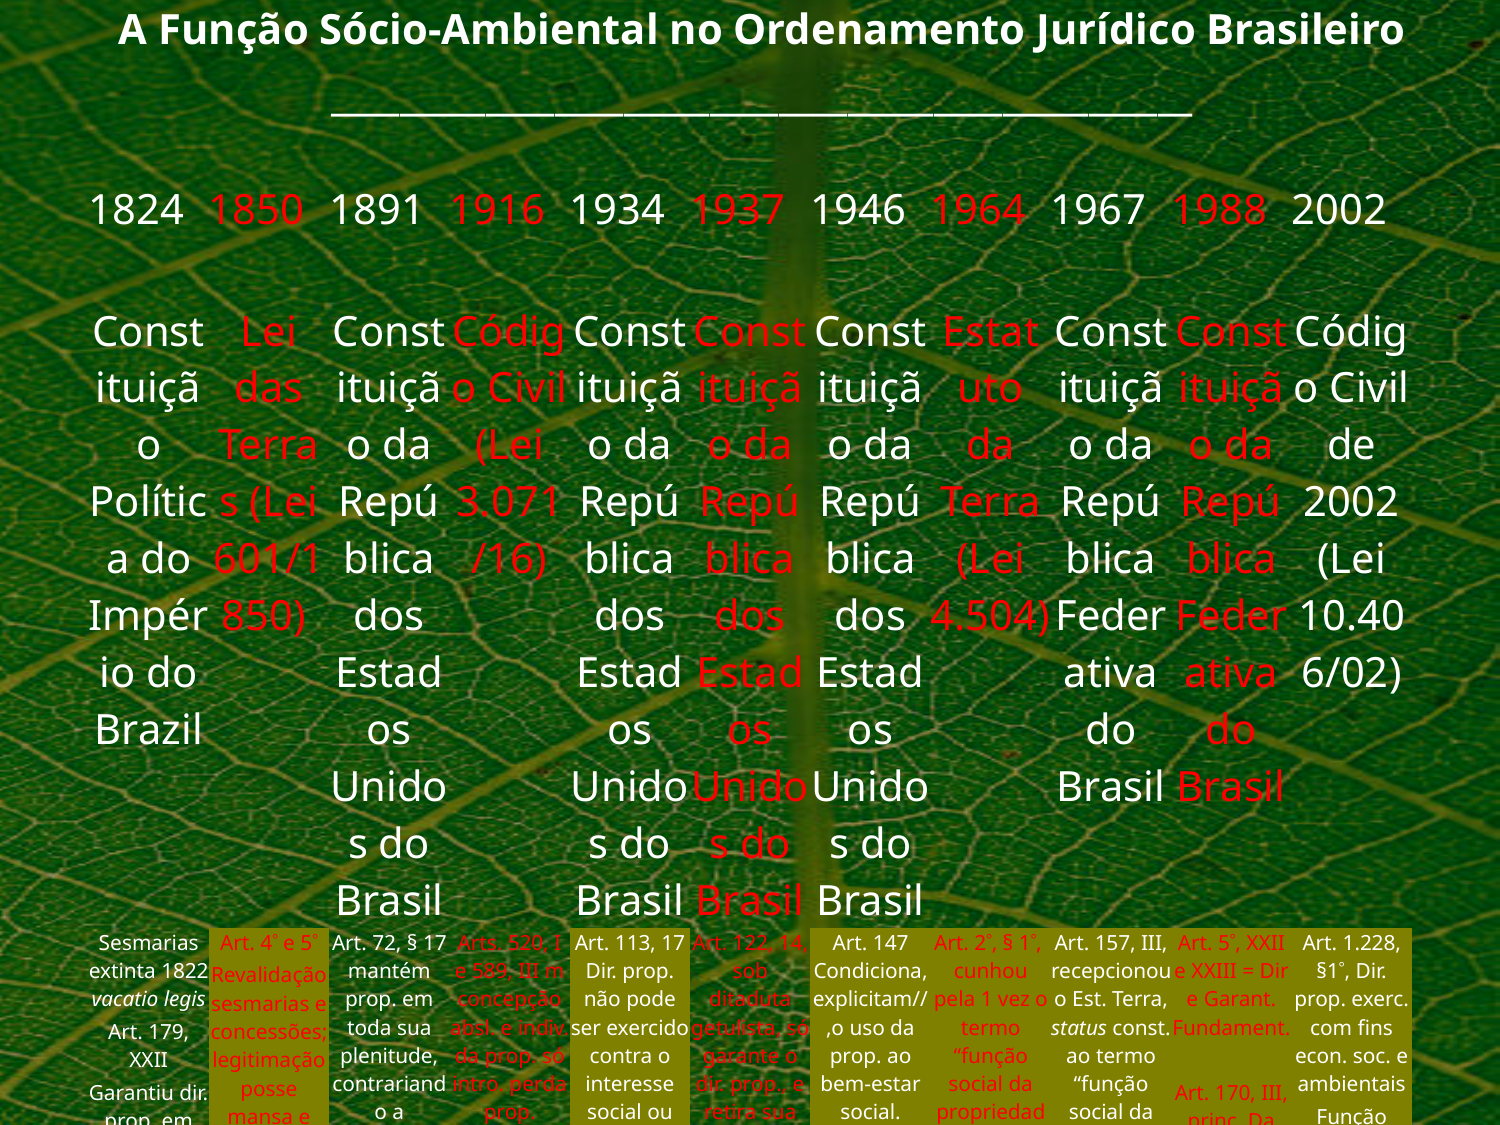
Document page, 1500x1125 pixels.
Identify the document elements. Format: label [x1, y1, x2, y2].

list [0, 0, 1500, 1125]
